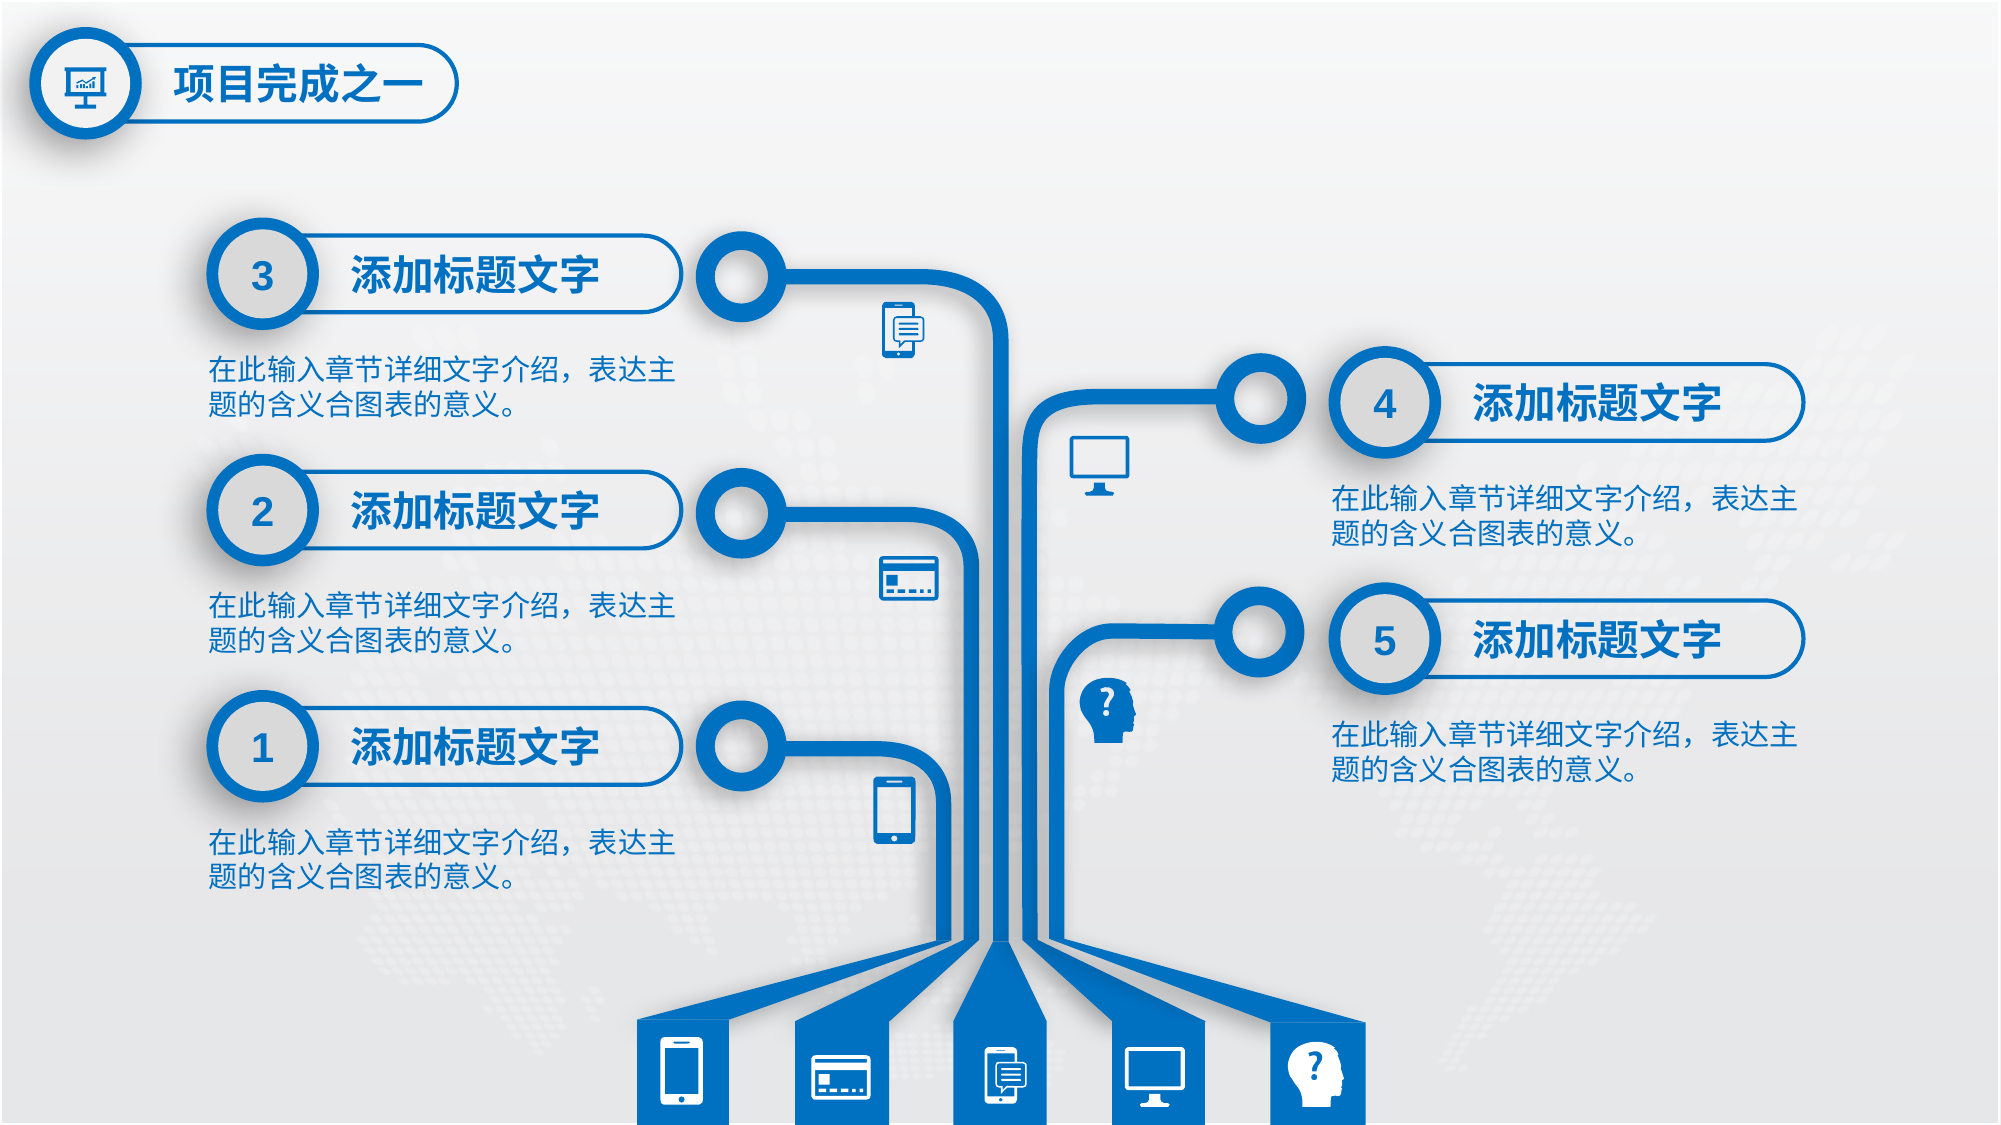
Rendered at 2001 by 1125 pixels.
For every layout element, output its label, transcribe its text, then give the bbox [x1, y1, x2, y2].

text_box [878, 555, 939, 601]
text_box [1446, 362, 1806, 443]
text_box 在此输入章节详细文字介绍，表达主题的含义合图表的意义。 [208, 823, 631, 894]
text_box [208, 692, 317, 801]
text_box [953, 1020, 1047, 1125]
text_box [1069, 435, 1130, 496]
text_box [146, 42, 459, 124]
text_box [881, 301, 925, 359]
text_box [636, 1019, 730, 1125]
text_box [1330, 584, 1439, 693]
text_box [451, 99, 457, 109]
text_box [636, 700, 689, 1018]
text_box 在此输入章节详细文字介绍，表达主题的含义合图表的意义。 [1371, 716, 1804, 787]
text_box 在此输入章节详细文字介绍，表达主题的含义合图表的意义。 [1330, 479, 1804, 550]
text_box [1111, 1020, 1206, 1125]
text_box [695, 231, 1047, 1022]
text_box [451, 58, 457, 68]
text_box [1019, 352, 1307, 1019]
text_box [1330, 348, 1439, 457]
text_box [323, 469, 684, 551]
text_box 在此输入章节详细文字介绍，表达主题的含义合图表的意义。 [208, 351, 682, 422]
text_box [208, 455, 317, 565]
text_box 此处添加文字做详细的阐述标题含义。 [2, 2, 1998, 1123]
text_box [1446, 598, 1806, 680]
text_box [208, 219, 317, 328]
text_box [794, 1020, 890, 1125]
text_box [1270, 1022, 1366, 1125]
text_box [323, 705, 631, 787]
text_box [323, 233, 684, 315]
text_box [1048, 586, 1366, 1023]
text_box 在此输入章节详细文字介绍，表达主题的含义合图表的意义。 [208, 587, 682, 658]
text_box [31, 29, 140, 138]
